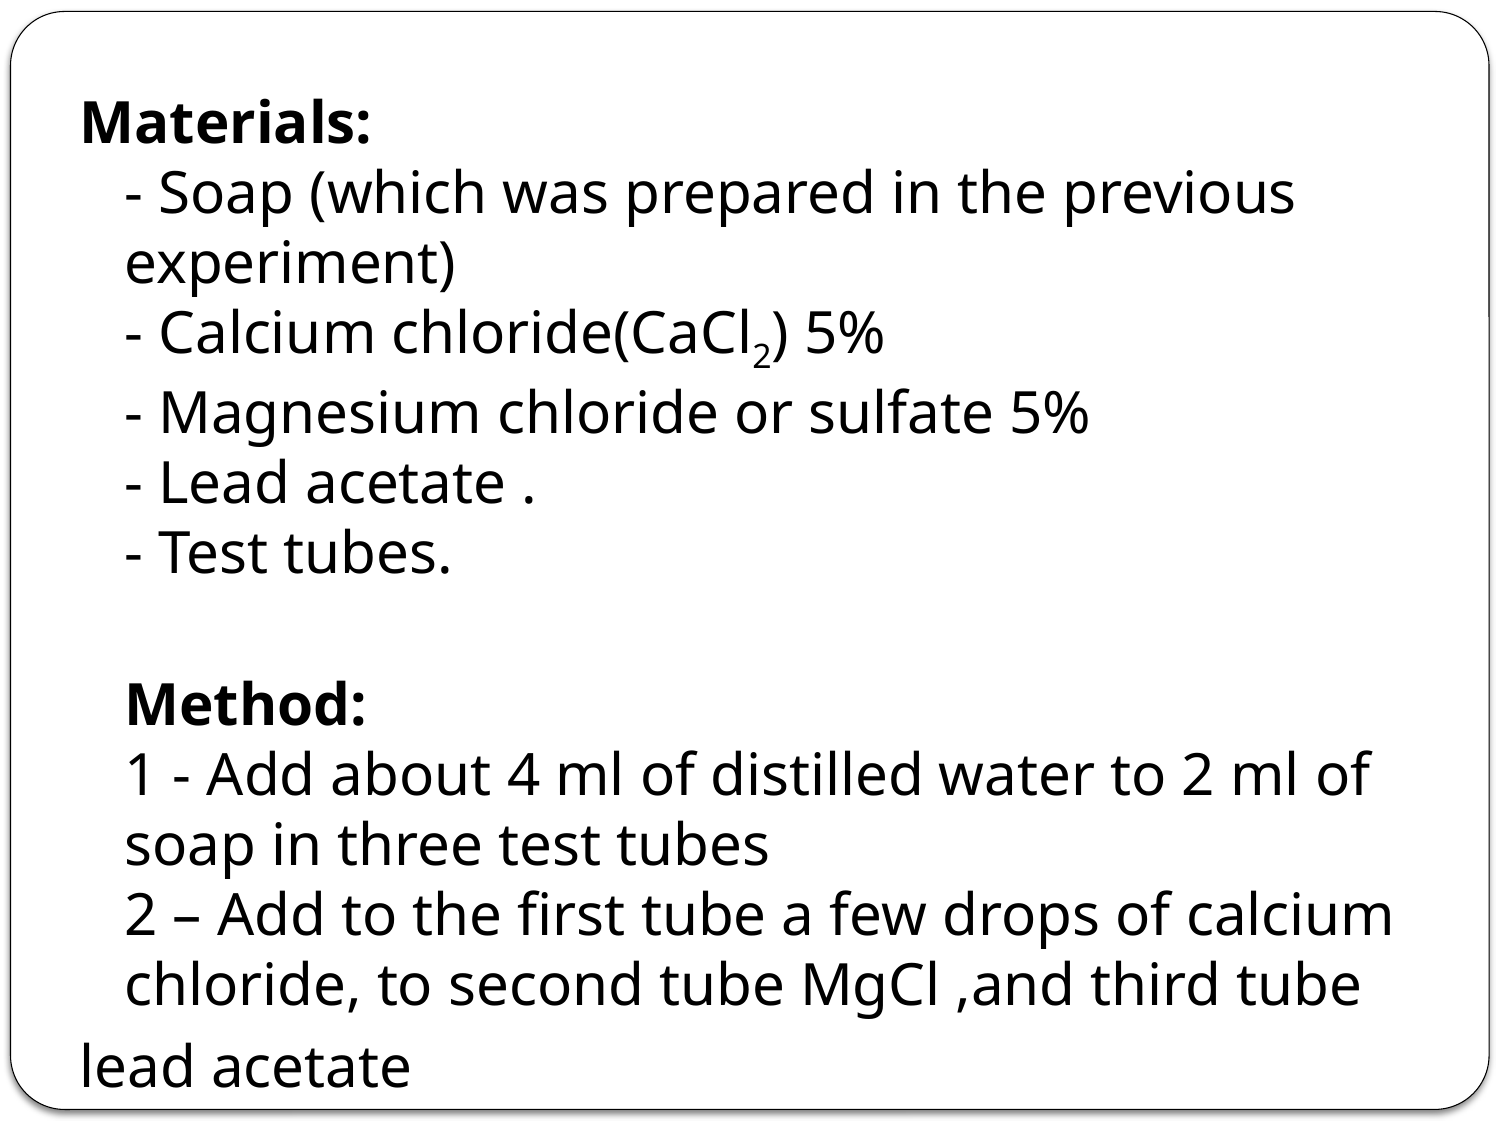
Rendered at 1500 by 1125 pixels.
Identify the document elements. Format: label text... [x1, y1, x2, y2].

list Materials: - Soap (which was prepared in the previous experiment) - Calcium chloride(CaCl2) 5% - Magnesium chloride or sulfate 5% - Lead acetate . - Test tubes. Method: 1 - Add about 4 ml of distilled water to 2 ml of soap in three test tubes 2 – Add to the first tube a few drops of calcium chloride, to second tube MgCl ,and third tube lead acetate [64, 78, 1474, 910]
